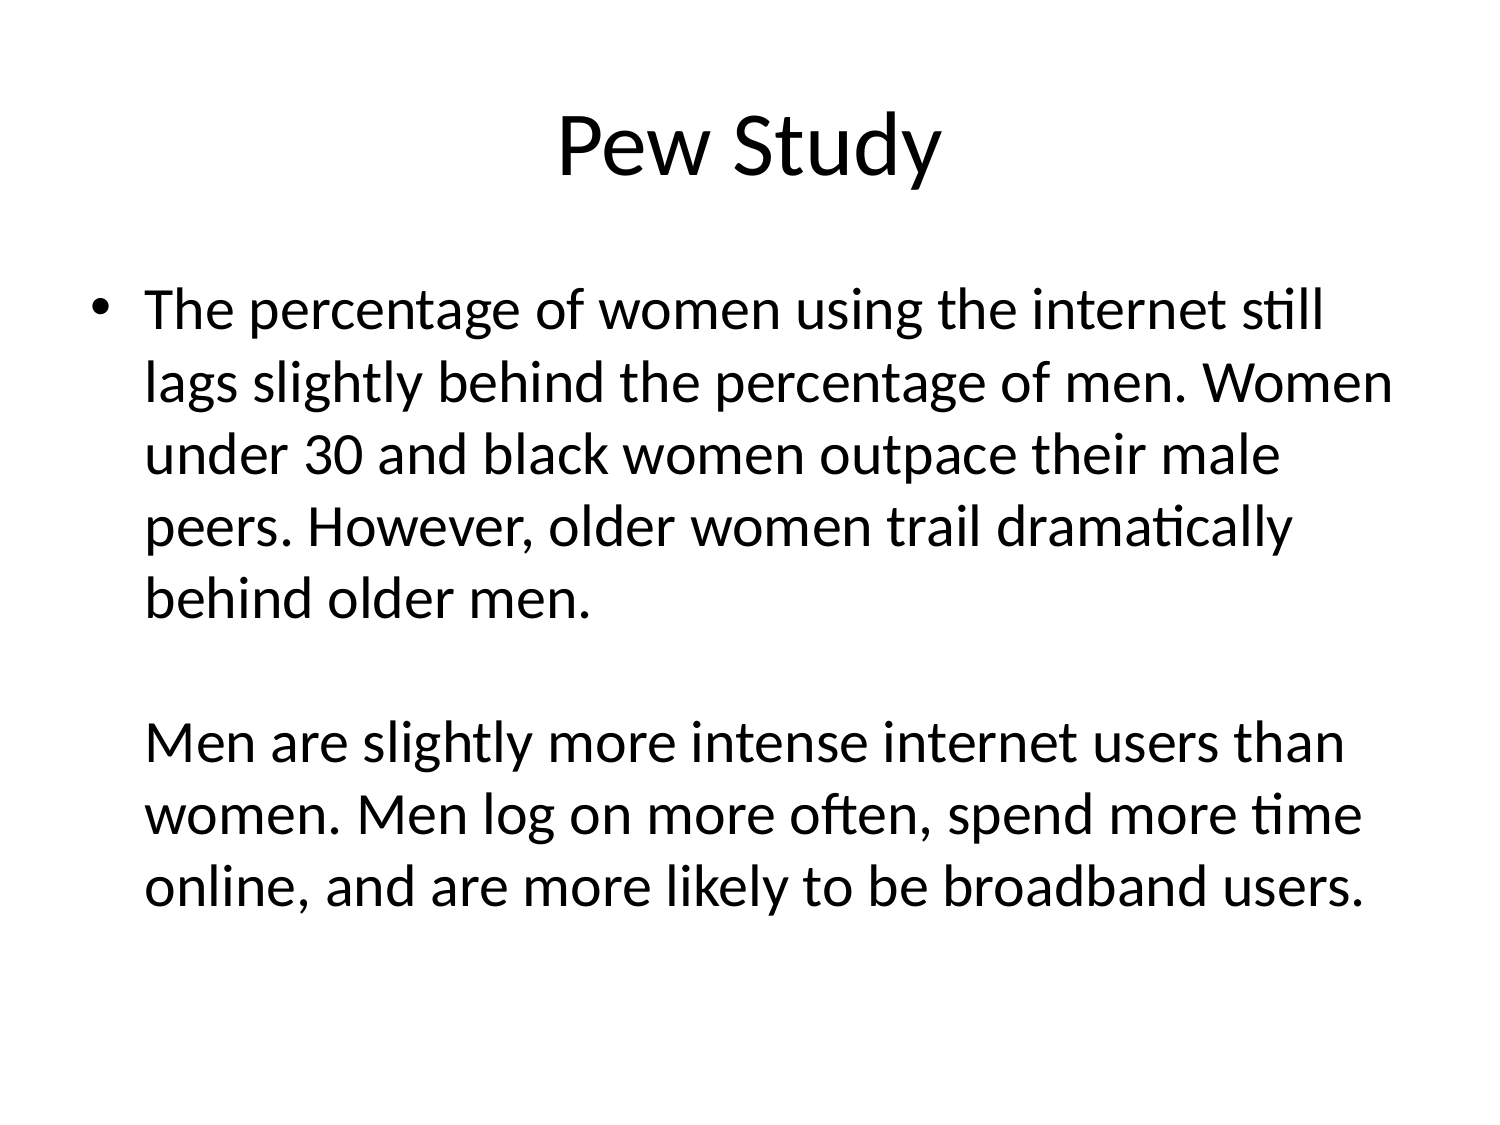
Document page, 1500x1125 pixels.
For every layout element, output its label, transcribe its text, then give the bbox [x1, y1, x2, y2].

title Pew Study [75, 45, 1425, 233]
list The percentage of women using the internet still lags slightly behind the percentage of men. Women under 30 and black women outpace their male peers. However, older women trail dramatically behind older men. Men are slightly more intense internet users than women. Men log on more often, spend more time online, and are more likely to be broadband users. [75, 262, 1425, 1005]
